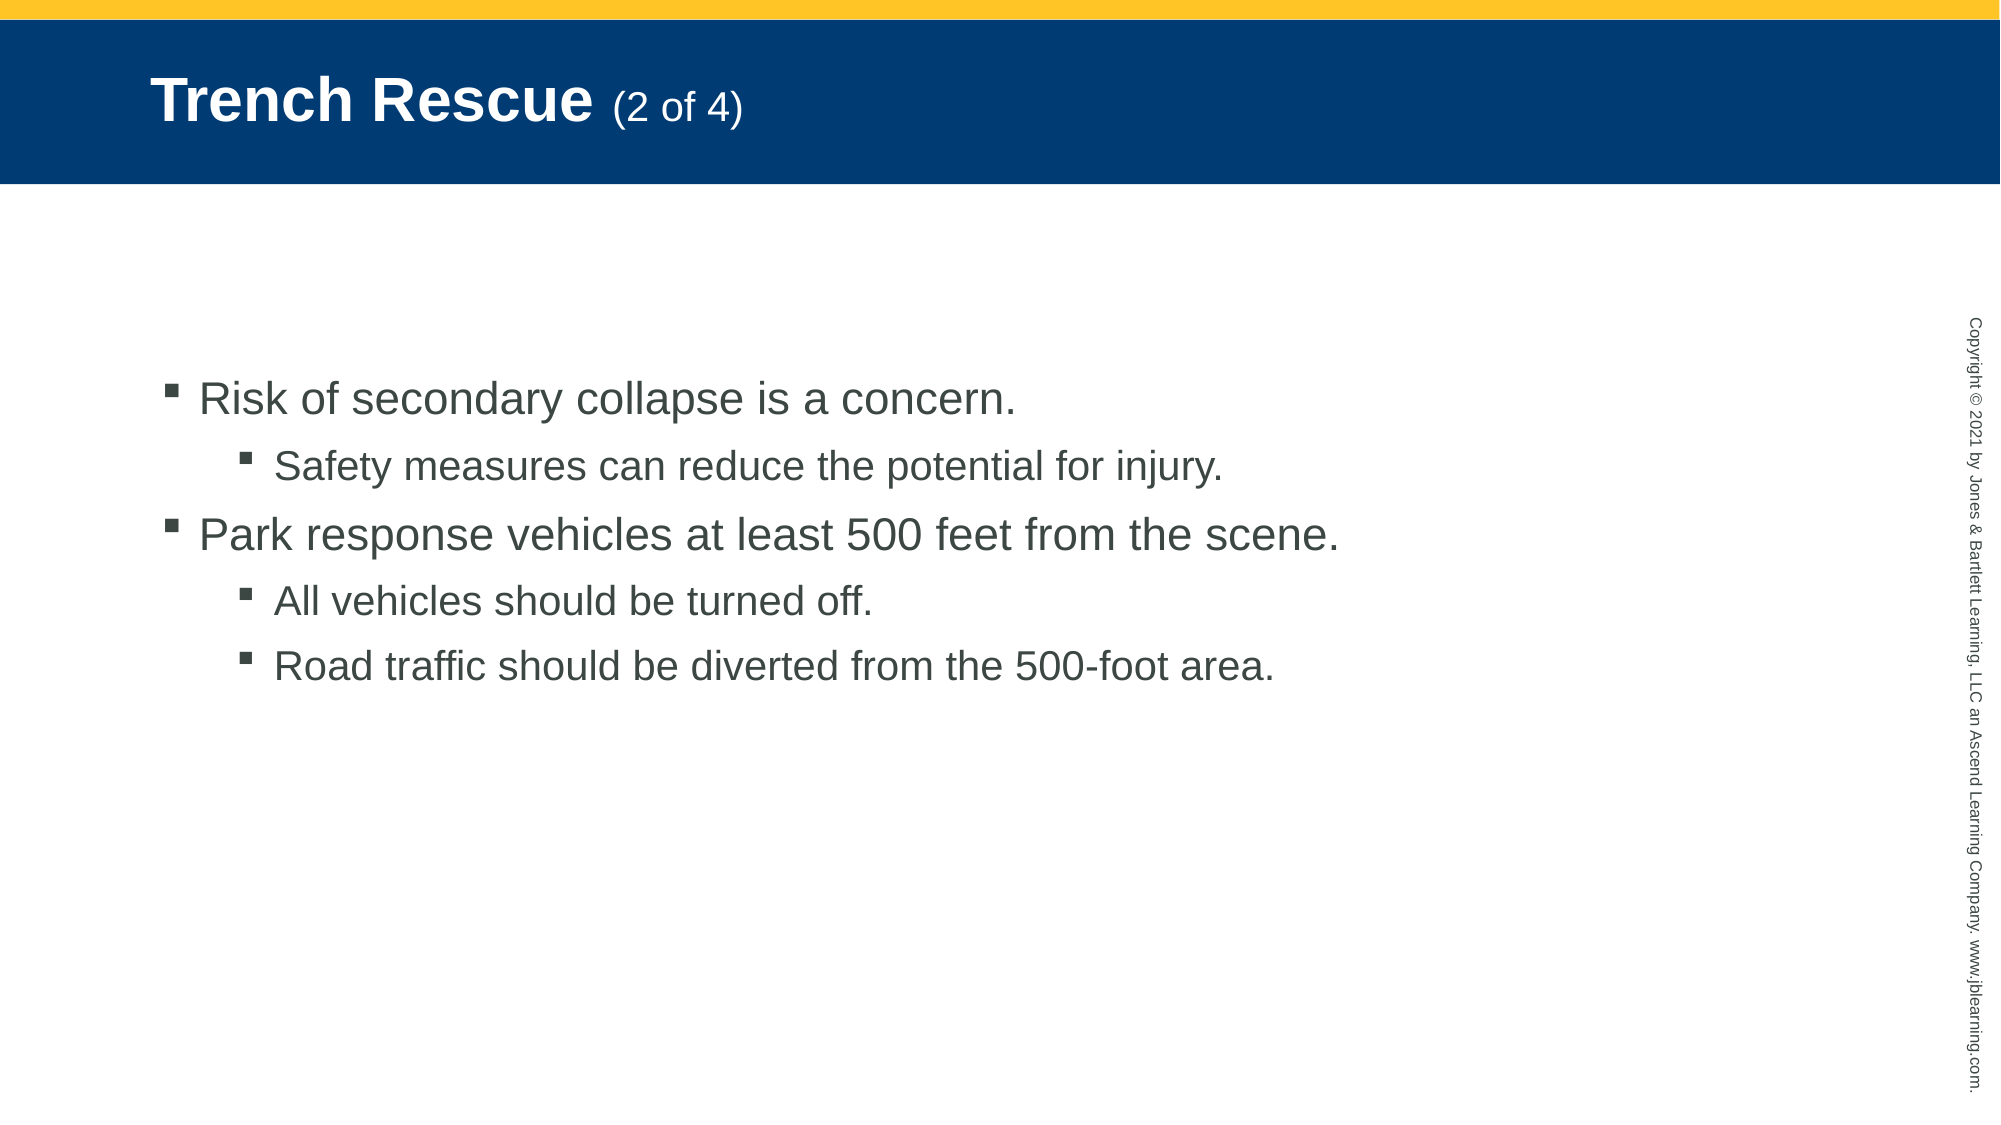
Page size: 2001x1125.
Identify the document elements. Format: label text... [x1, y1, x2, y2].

title Trench Rescue (2 of 4) [0, 19, 2000, 185]
list Risk of secondary collapse is a concern. Safety measures can reduce the potential for injury. Park response vehicles at least 500 feet from the scene. All vehicles should be turned off. Road traffic should be diverted from the 500-foot area. [146, 361, 1859, 1016]
